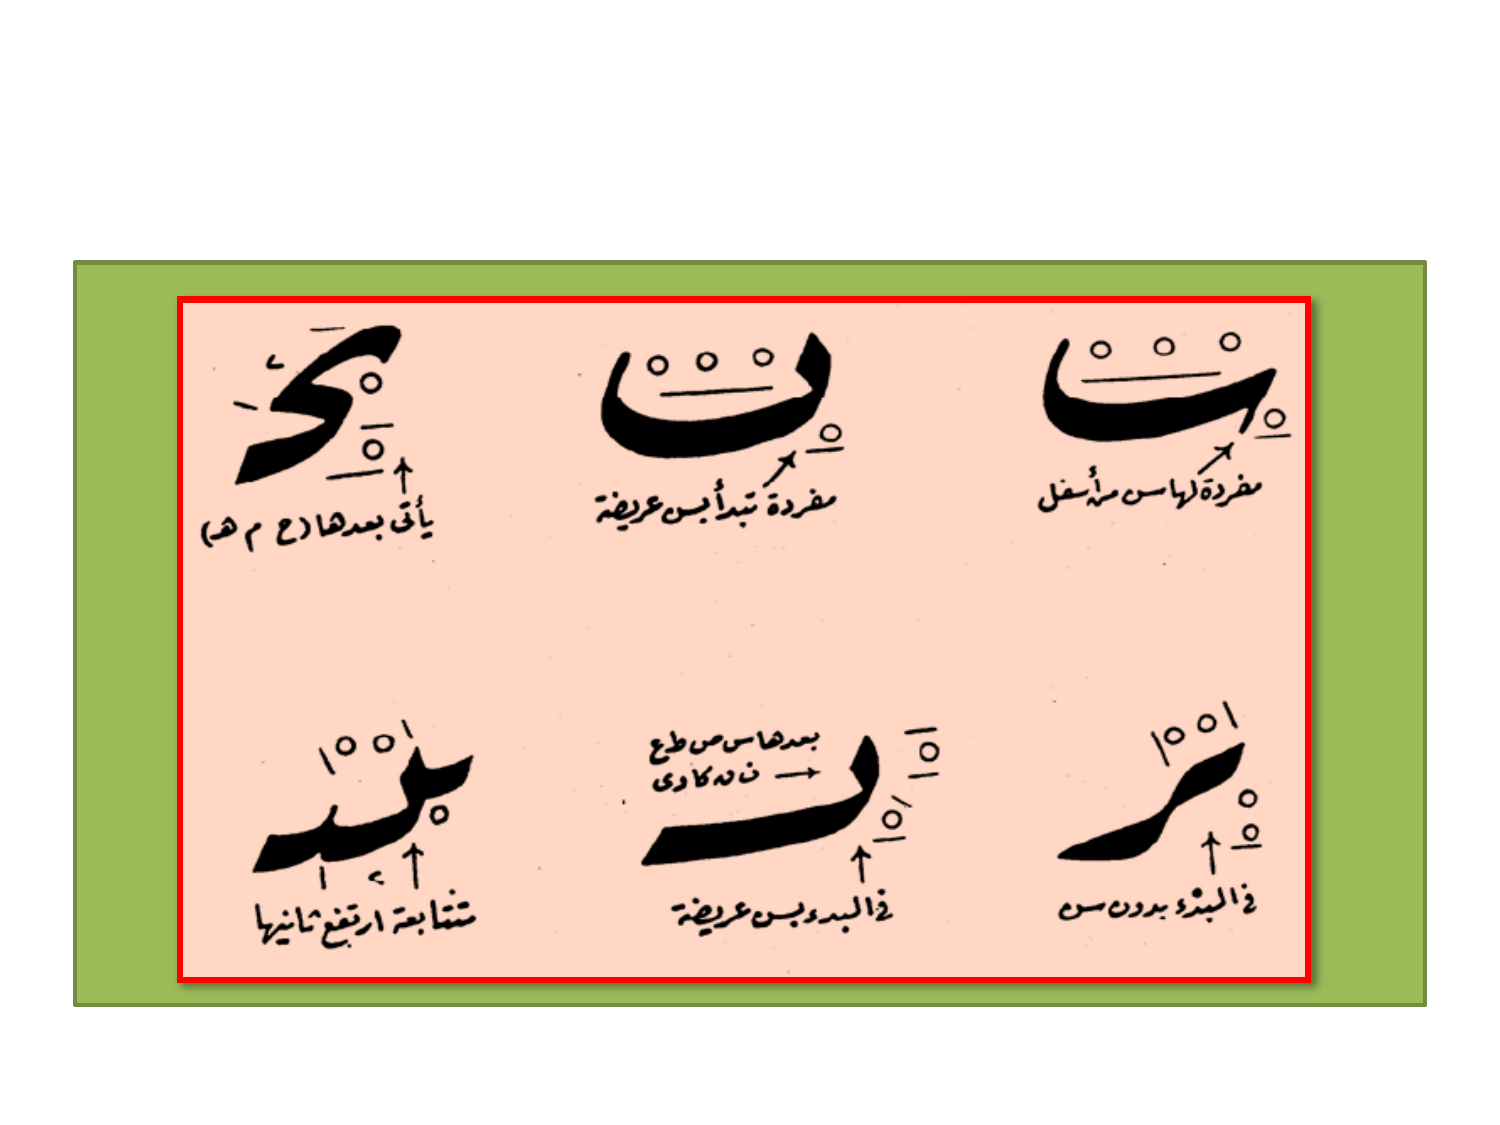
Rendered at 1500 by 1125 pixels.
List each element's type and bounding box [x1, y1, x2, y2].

picture [182, 302, 1306, 978]
list [73, 260, 1427, 1007]
